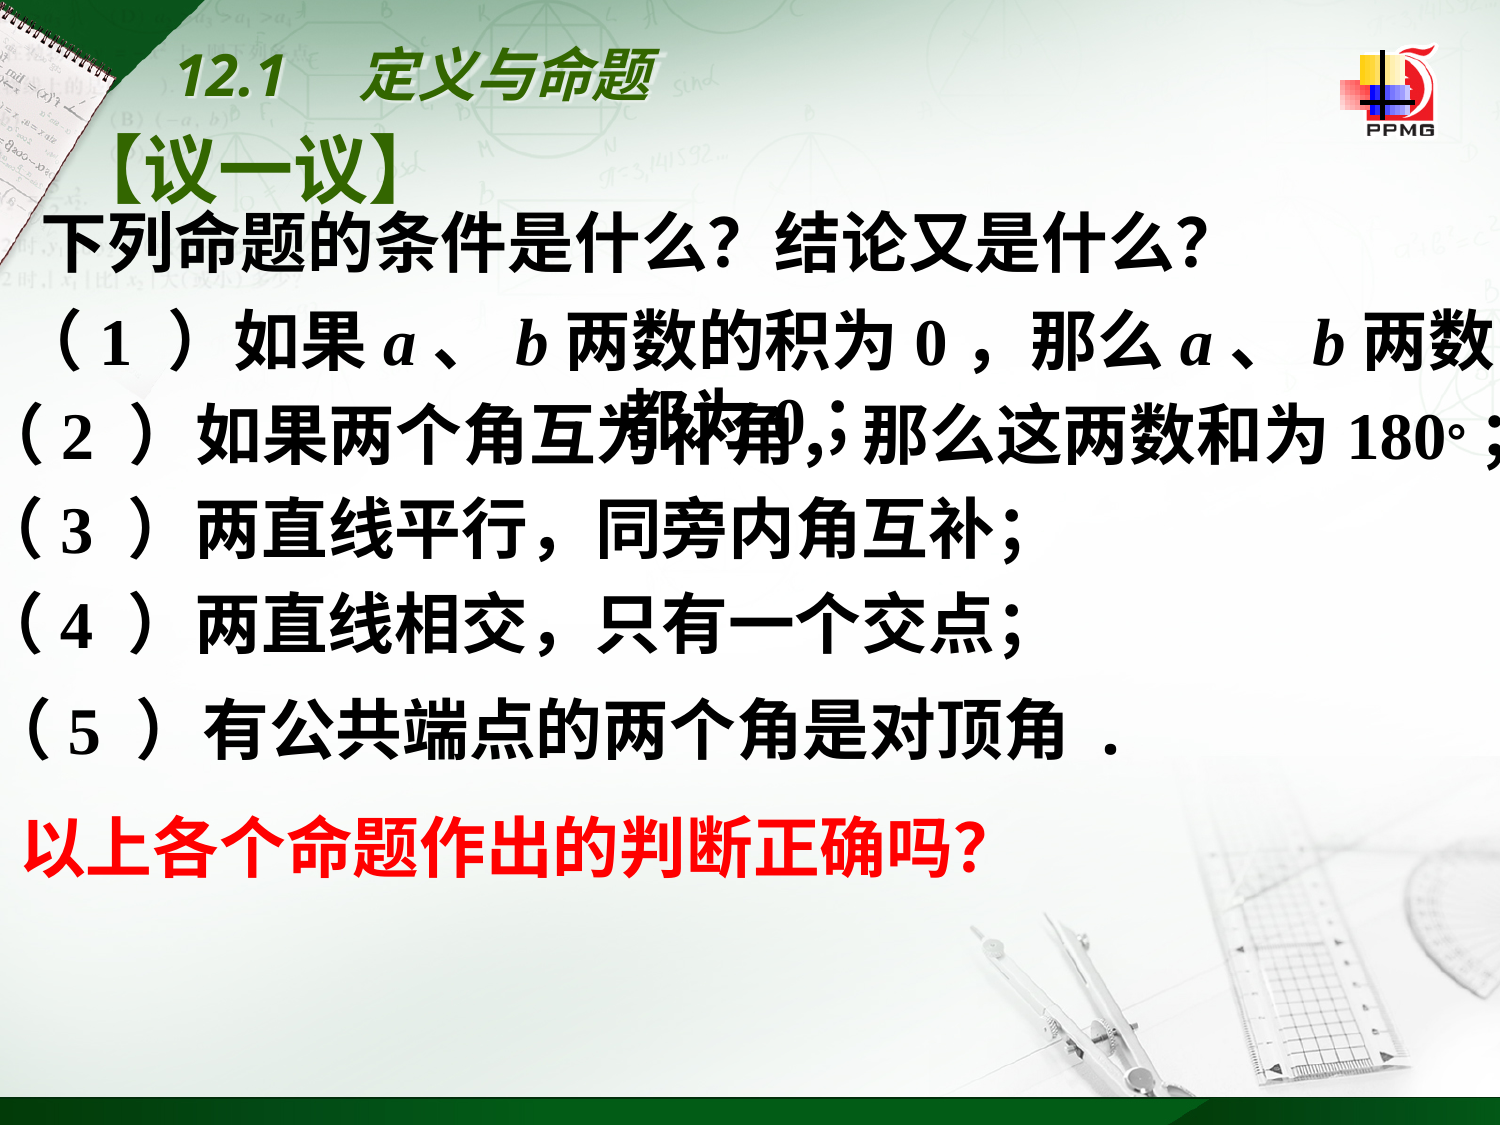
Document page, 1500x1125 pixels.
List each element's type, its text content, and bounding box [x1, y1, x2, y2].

text_box （1 ）如果a、b两数的积为0，那么a、b两数都为0； [0, 290, 1500, 385]
picture [0, 0, 1500, 290]
text_box （5 ）有公共端点的两个角是对顶角 . [0, 680, 1117, 776]
text_box （4 ）两直线相交，只有一个交点； [0, 574, 1093, 669]
text_box 【议一议】 [53, 114, 459, 220]
text_box 以上各个命题作出的判断正确吗？ [0, 798, 1093, 894]
text_box 12.1 定义与命题 [159, 31, 1164, 116]
text_box 下列命题的条件是什么？结论又是什么？ [0, 185, 1418, 290]
picture [0, 480, 1500, 1125]
text_box （3 ）两直线平行，同旁内角互补； [0, 479, 1093, 574]
text_box （2 ）如果两个角互为补角，那么这两数和为180°； [0, 385, 1500, 480]
